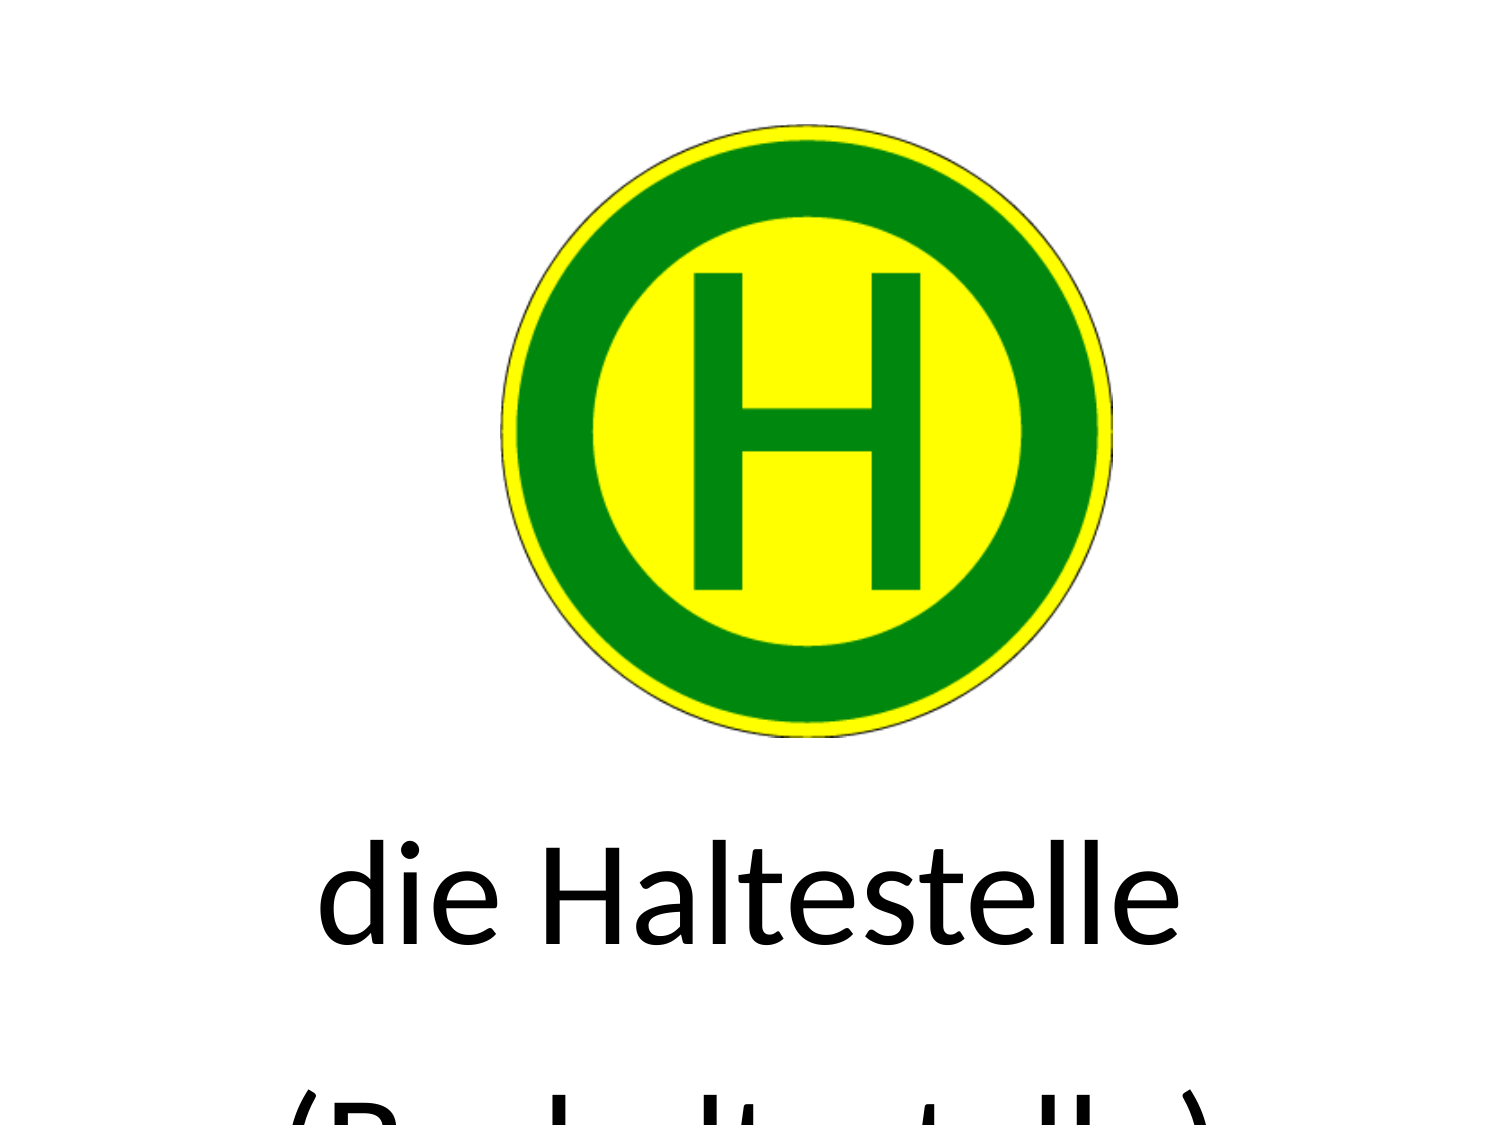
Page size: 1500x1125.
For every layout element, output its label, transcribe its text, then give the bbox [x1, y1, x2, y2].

picture [499, 124, 1113, 738]
text_box die Haltestelle (Bushaltestelle) [0, 787, 1500, 1125]
